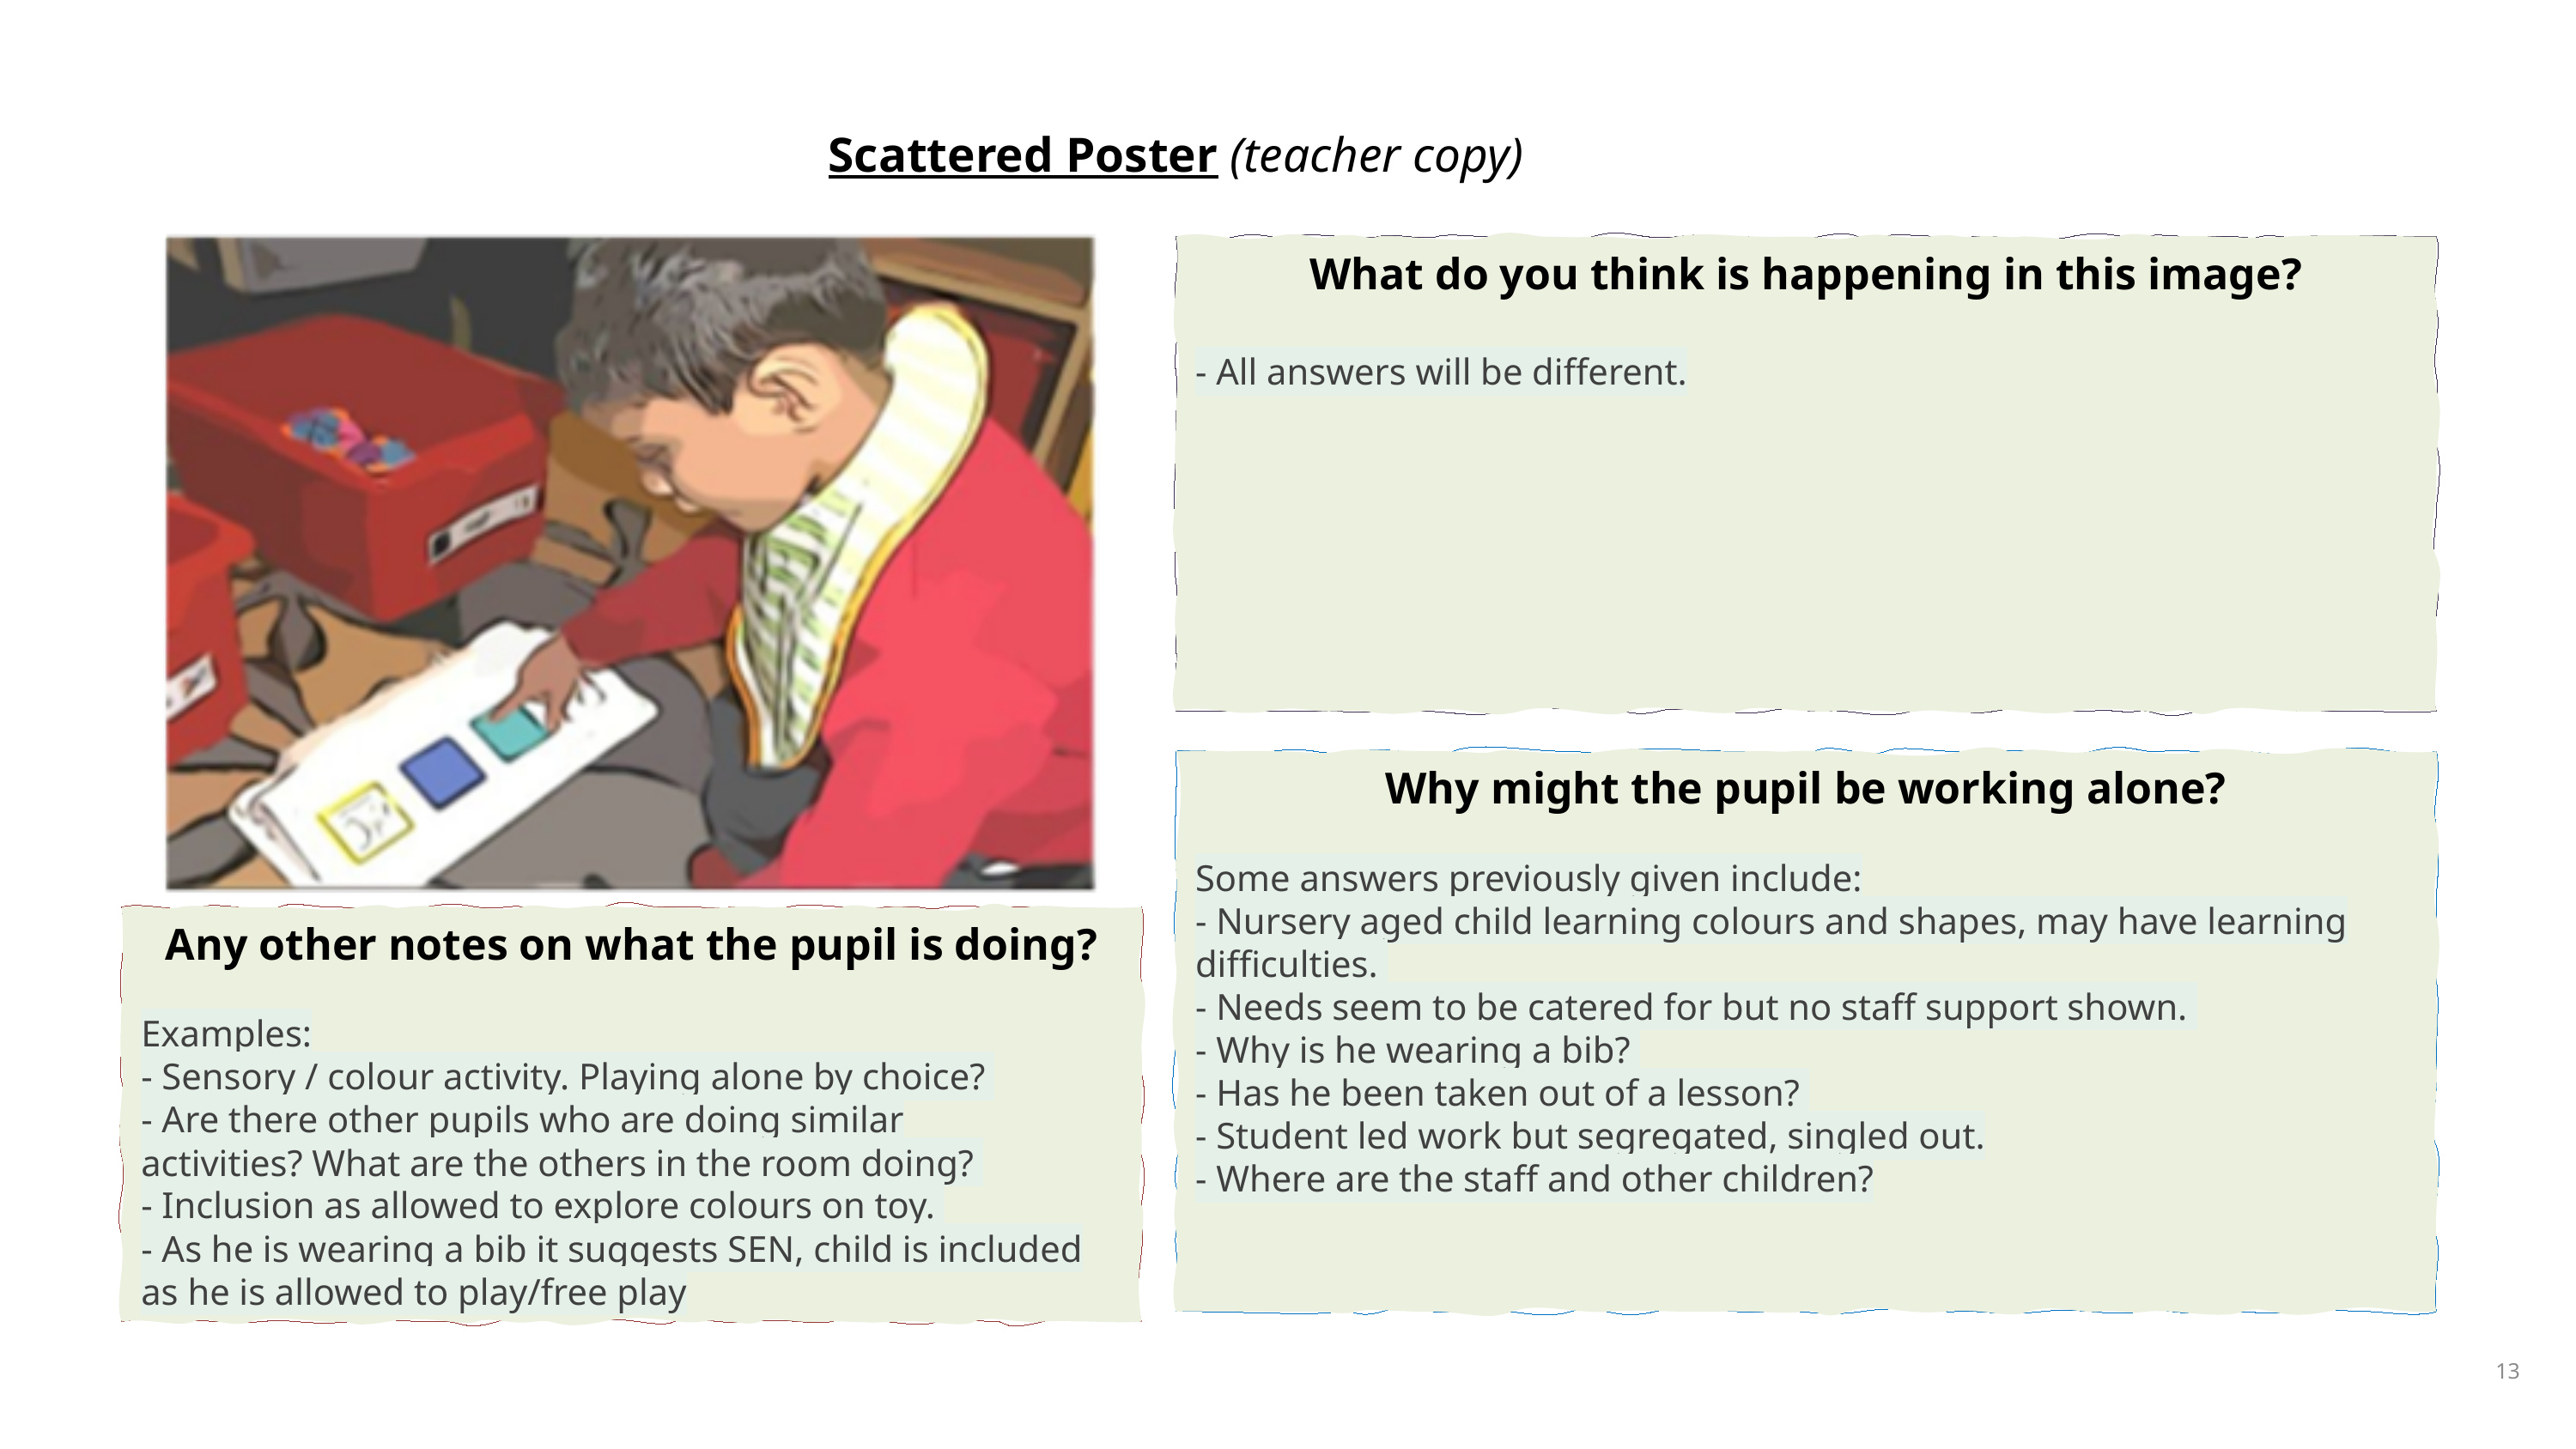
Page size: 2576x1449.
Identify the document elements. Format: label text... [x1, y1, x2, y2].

slide_number 13 [2233, 1346, 2533, 1398]
text_box Why might the pupil be working alone? Some answers previously given include: - Nursery aged child learning colours and shapes, may have learning difficulties. - Needs seem to be catered for but no staff support shown. - Why is he wearing a bib? - Has he been taken out of a lesson? - Student led work but segregated, singled out. - Where are the staff and other children? [1172, 746, 2439, 1316]
picture [144, 221, 1120, 908]
text_box What do you think is happening in this image? - All answers will be different. [1172, 233, 2440, 716]
title Scattered Poster (teacher copy) [777, 96, 1576, 210]
text_box Any other notes on what the pupil is doing? Examples: - Sensory / colour activity. Playing alone by choice? - Are there other pupils who are doing similar activities? What are the others in the room doing? - Inclusion as allowed to explore colours on toy. - As he is wearing a bib it suggests SEN, child is included as he is allowed to play/free play [118, 905, 1145, 1326]
